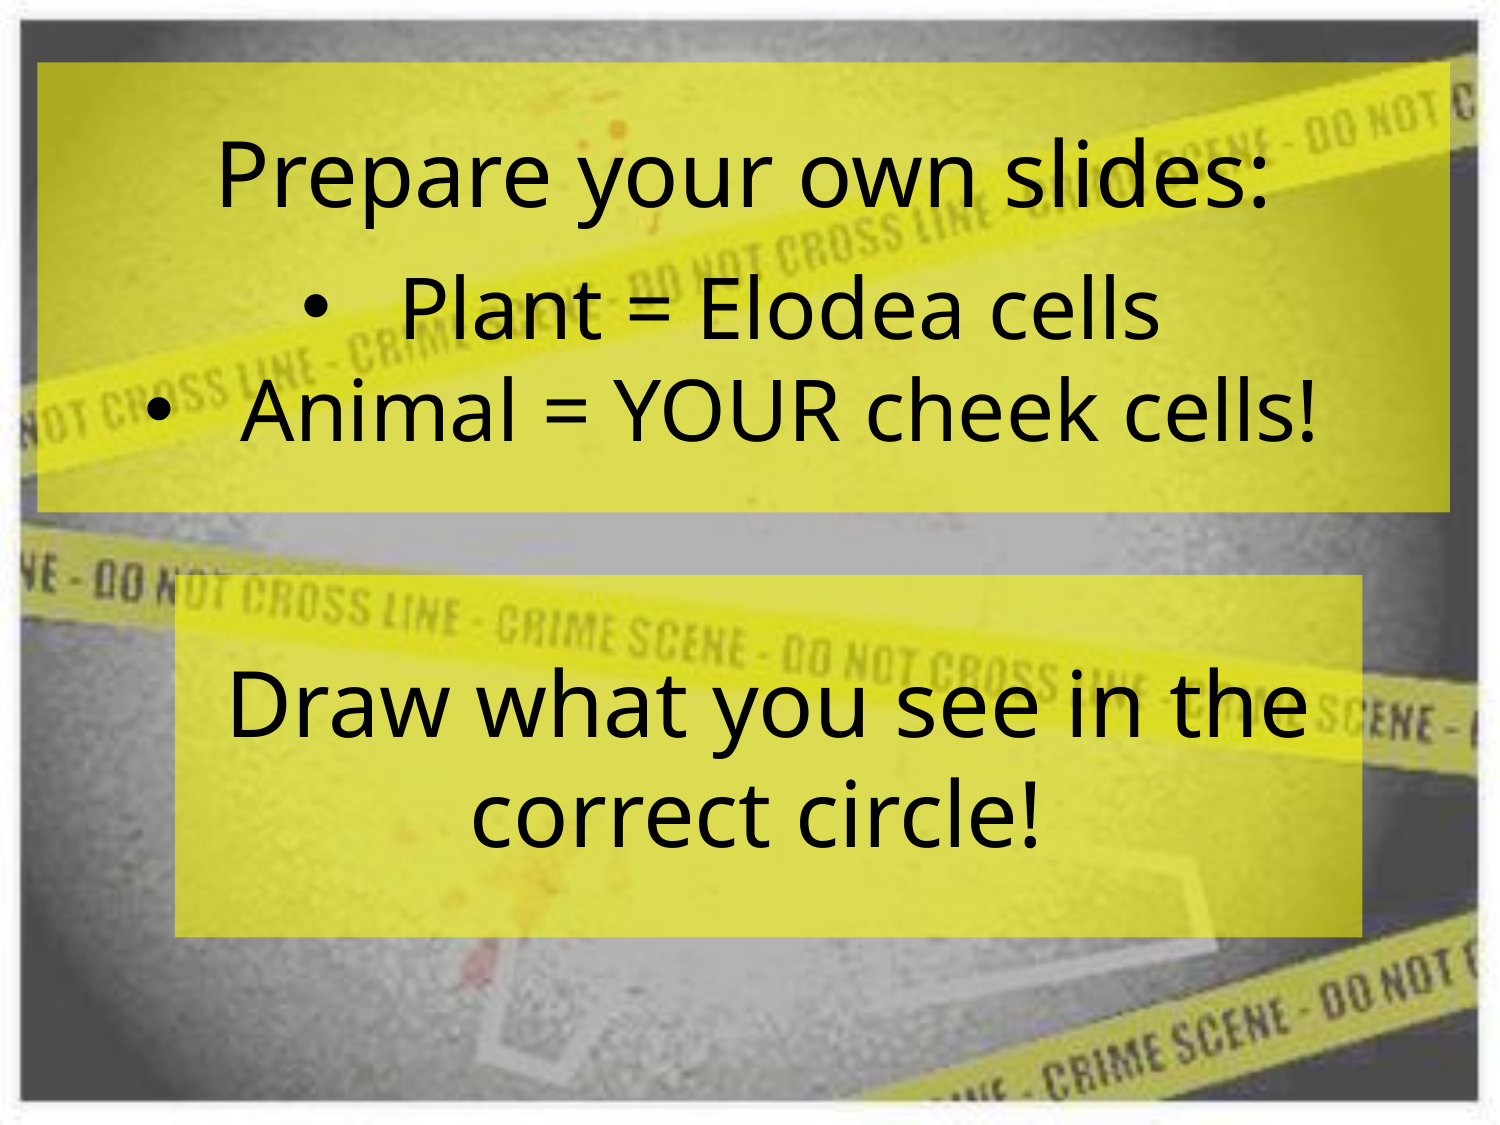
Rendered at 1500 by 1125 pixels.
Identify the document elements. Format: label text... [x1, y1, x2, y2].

text_box Draw what you see in the correct circle! [174, 574, 1363, 938]
picture [0, 0, 1500, 1125]
text_box Prepare your own slides: Plant = Elodea cells Animal = YOUR cheek cells! [37, 62, 1450, 513]
